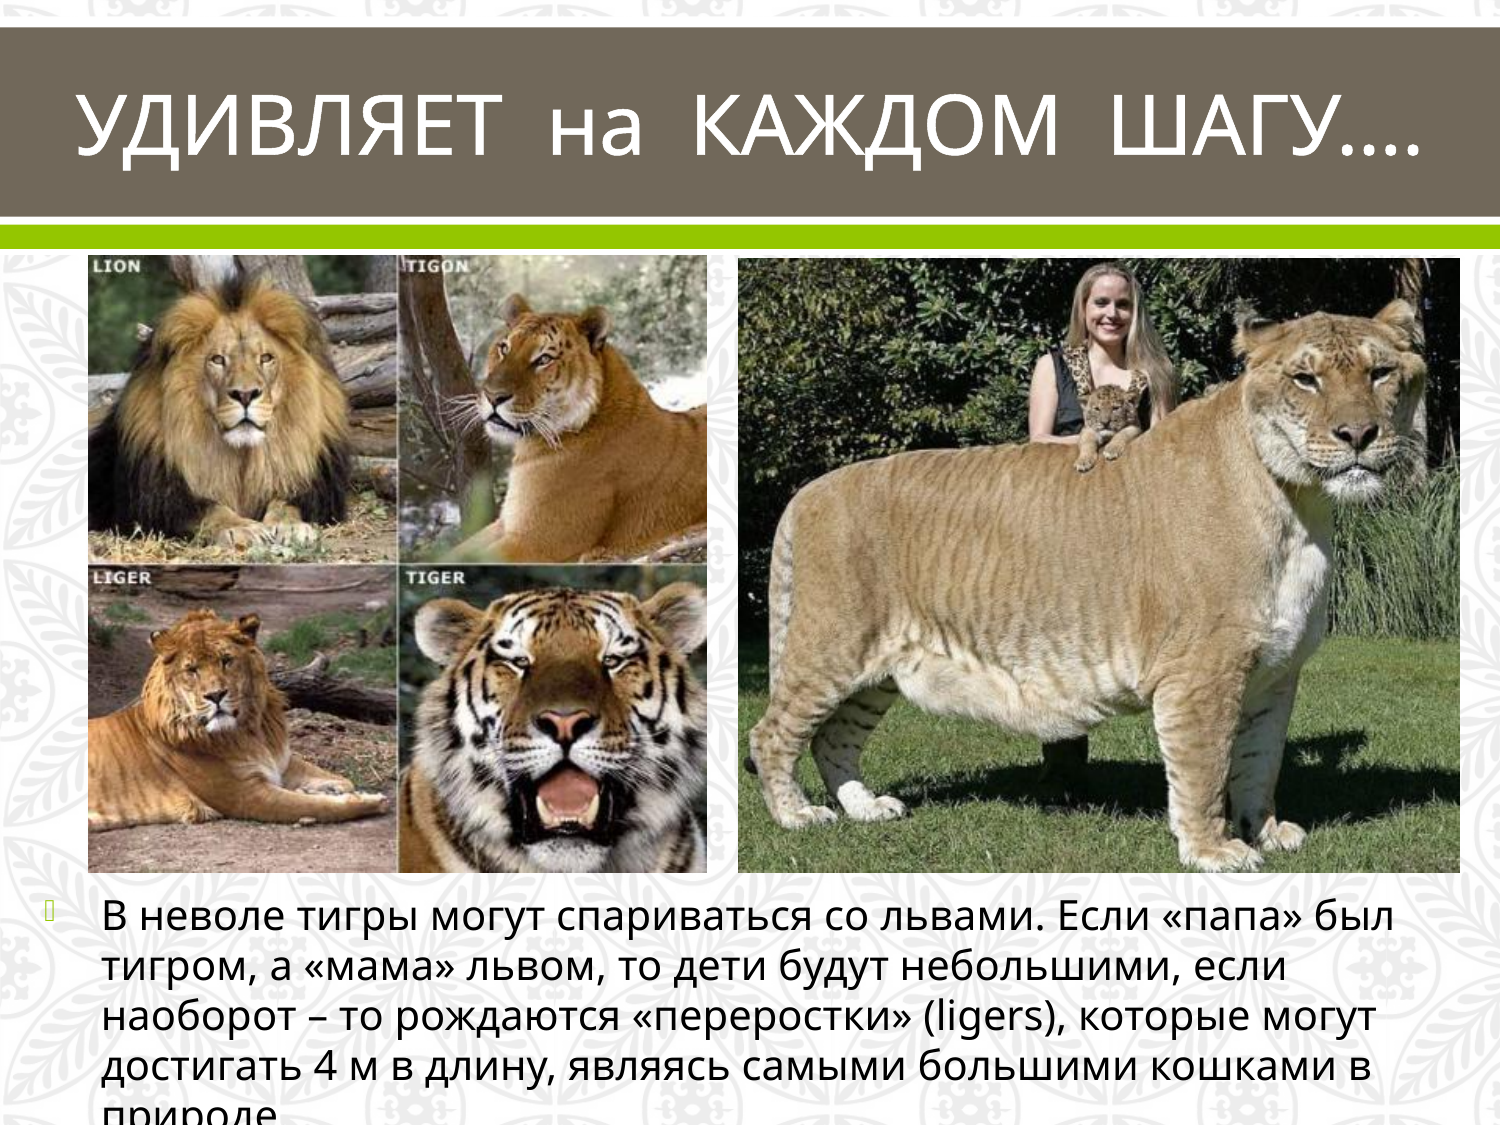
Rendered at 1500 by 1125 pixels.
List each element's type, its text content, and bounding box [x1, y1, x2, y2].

list В неволе тигры могут спариваться со львами. Если «папа» был тигром, а «мама» львом, то дети будут небольшими, если наоборот – то рождаются «переростки» (ligers), которые могут достигать 4 м в длину, являясь самыми большими кошками в природе. [29, 881, 1471, 1094]
picture [737, 257, 1460, 874]
picture [88, 254, 707, 874]
title УДИВЛЯЕТ на КАЖДОМ ШАГУ…. [17, 29, 1483, 213]
